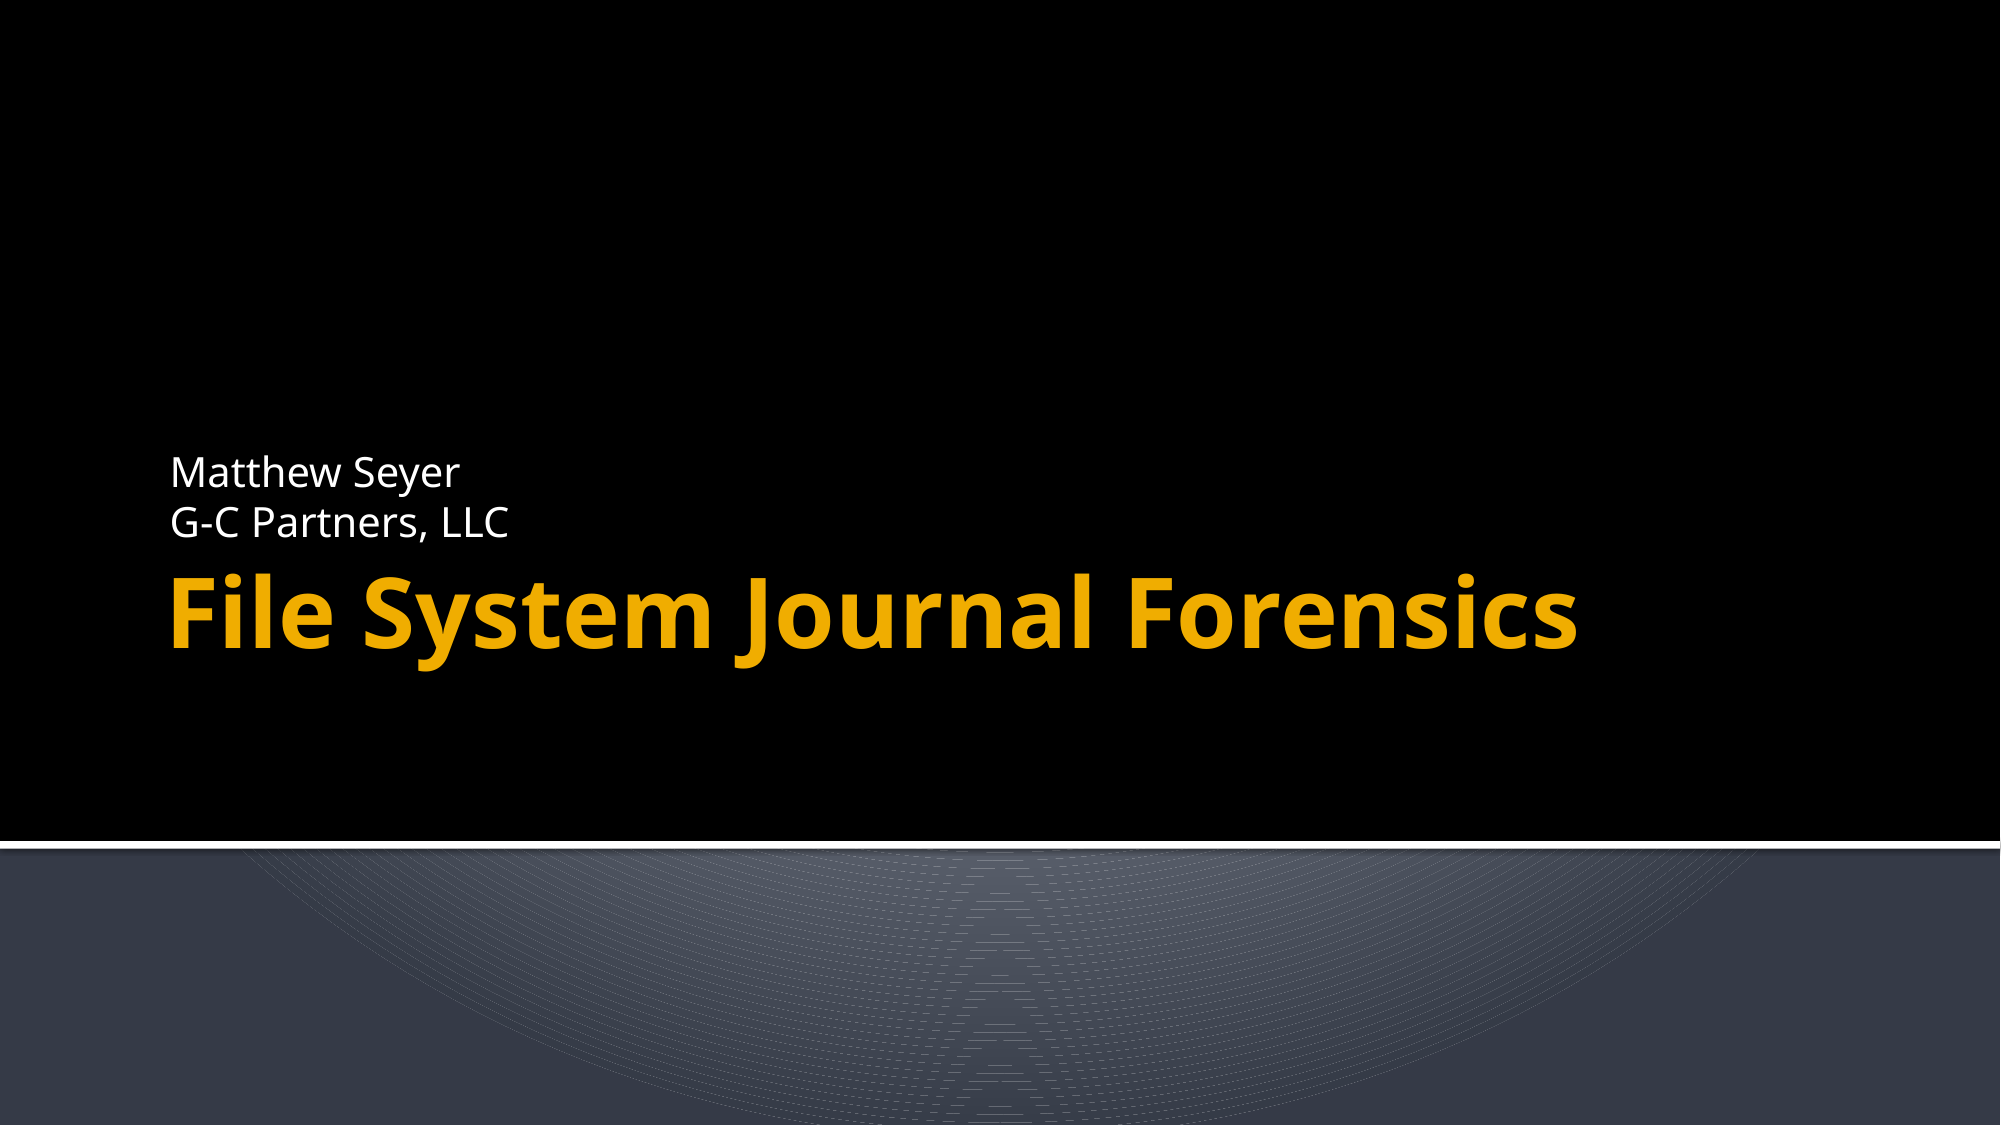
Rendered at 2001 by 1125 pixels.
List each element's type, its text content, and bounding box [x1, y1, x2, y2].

subtitle Matthew Seyer G-C Partners, LLC [150, 299, 1917, 546]
title File System Journal Forensics [150, 550, 1917, 825]
